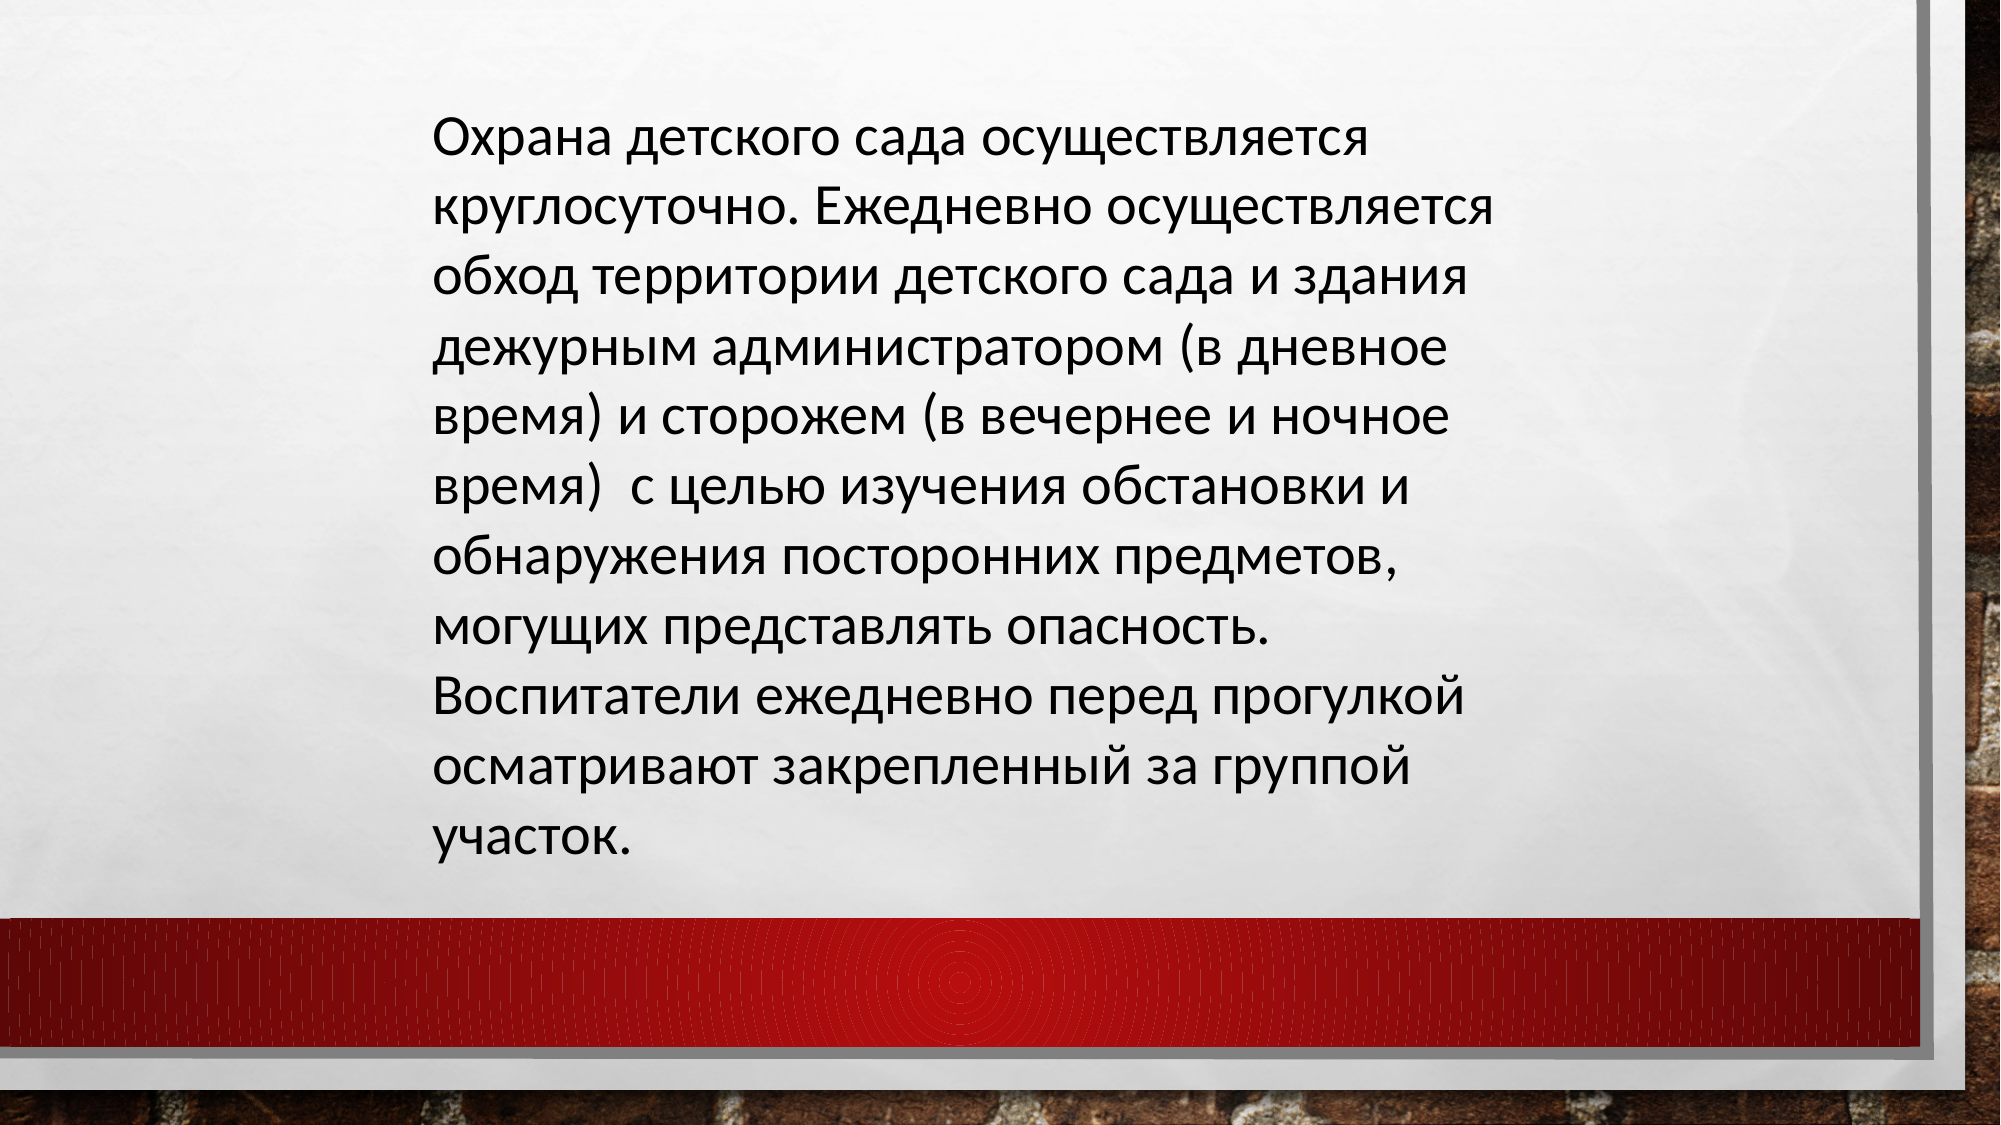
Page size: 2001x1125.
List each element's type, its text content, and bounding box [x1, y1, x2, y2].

text_box Охрана детского сада осуществляется круглосуточно. Ежедневно осуществляется обход территории детского сада и здания дежурным администратором (в дневное время) и сторожем (в вечернее и ночное время) с целью изучения обстановки и обнаружения посторонних предметов, могущих представлять опасность. Воспитатели ежедневно перед прогулкой осматривают закрепленный за группой участок. [417, 89, 1575, 874]
picture [0, 0, 2000, 1125]
